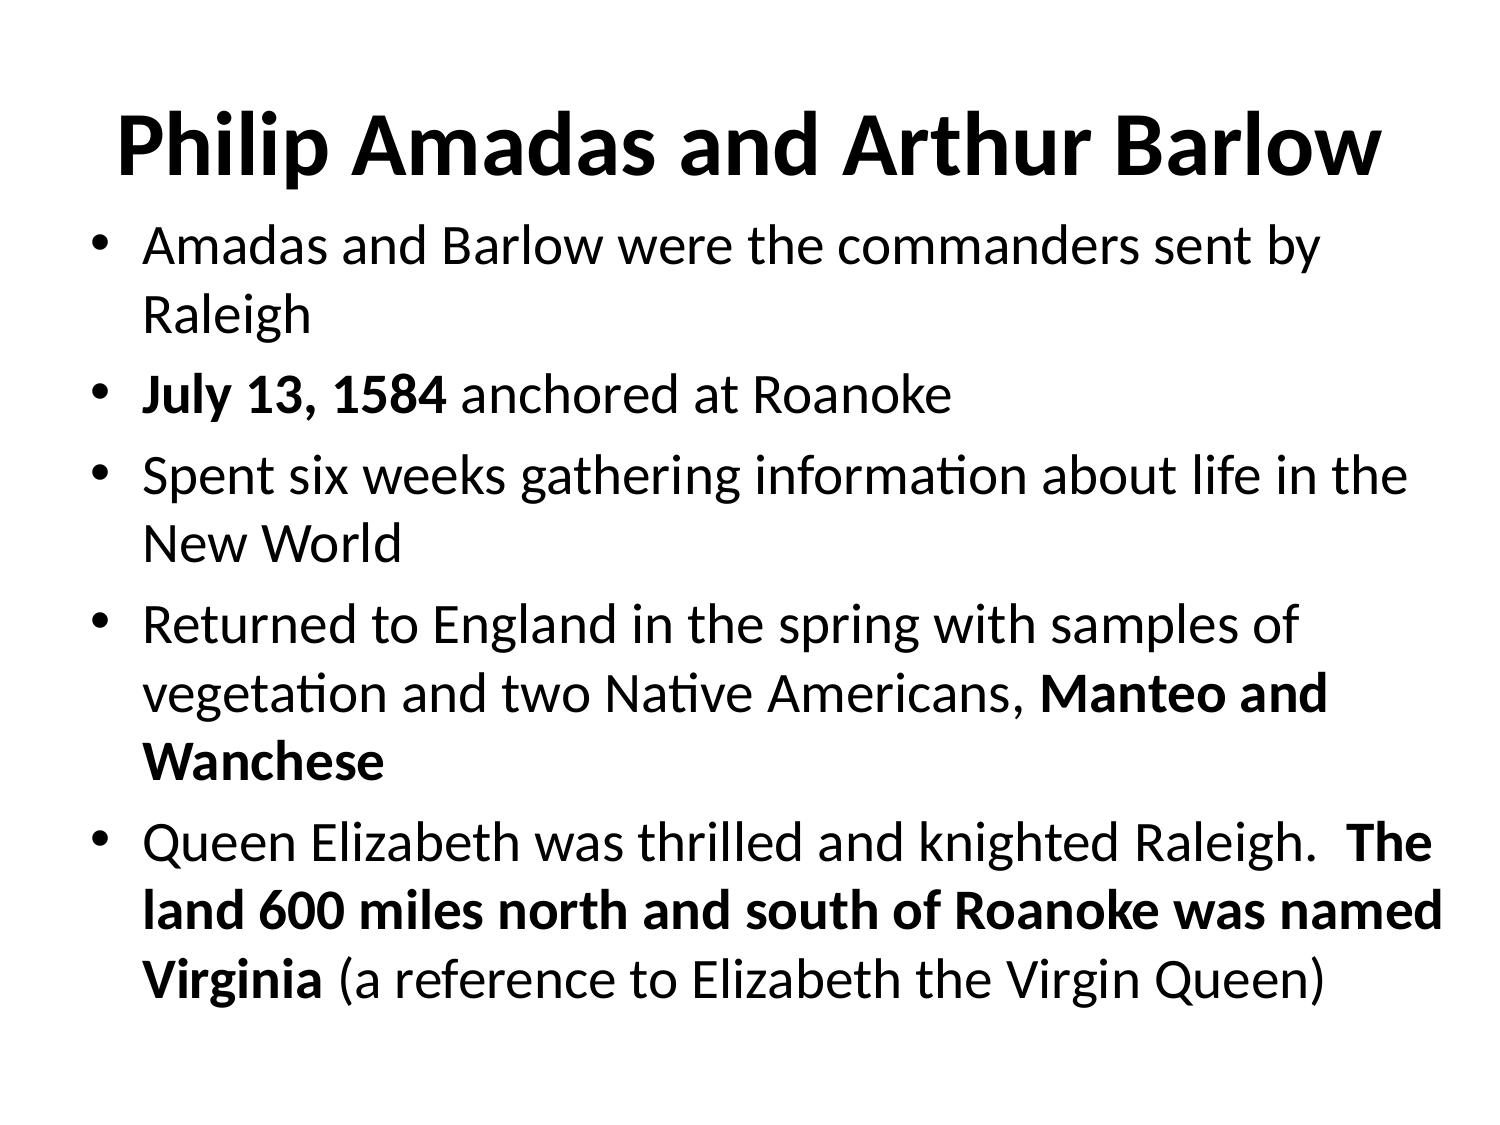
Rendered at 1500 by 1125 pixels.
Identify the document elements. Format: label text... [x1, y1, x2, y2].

list Amadas and Barlow were the commanders sent by Raleigh July 13, 1584 anchored at Roanoke Spent six weeks gathering information about life in the New World Returned to England in the spring with samples of vegetation and two Native Americans, Manteo and Wanchese Queen Elizabeth was thrilled and knighted Raleigh. The land 600 miles north and south of Roanoke was named Virginia (a reference to Elizabeth the Virgin Queen) [75, 200, 1463, 1088]
title Philip Amadas and Arthur Barlow [75, 45, 1425, 200]
